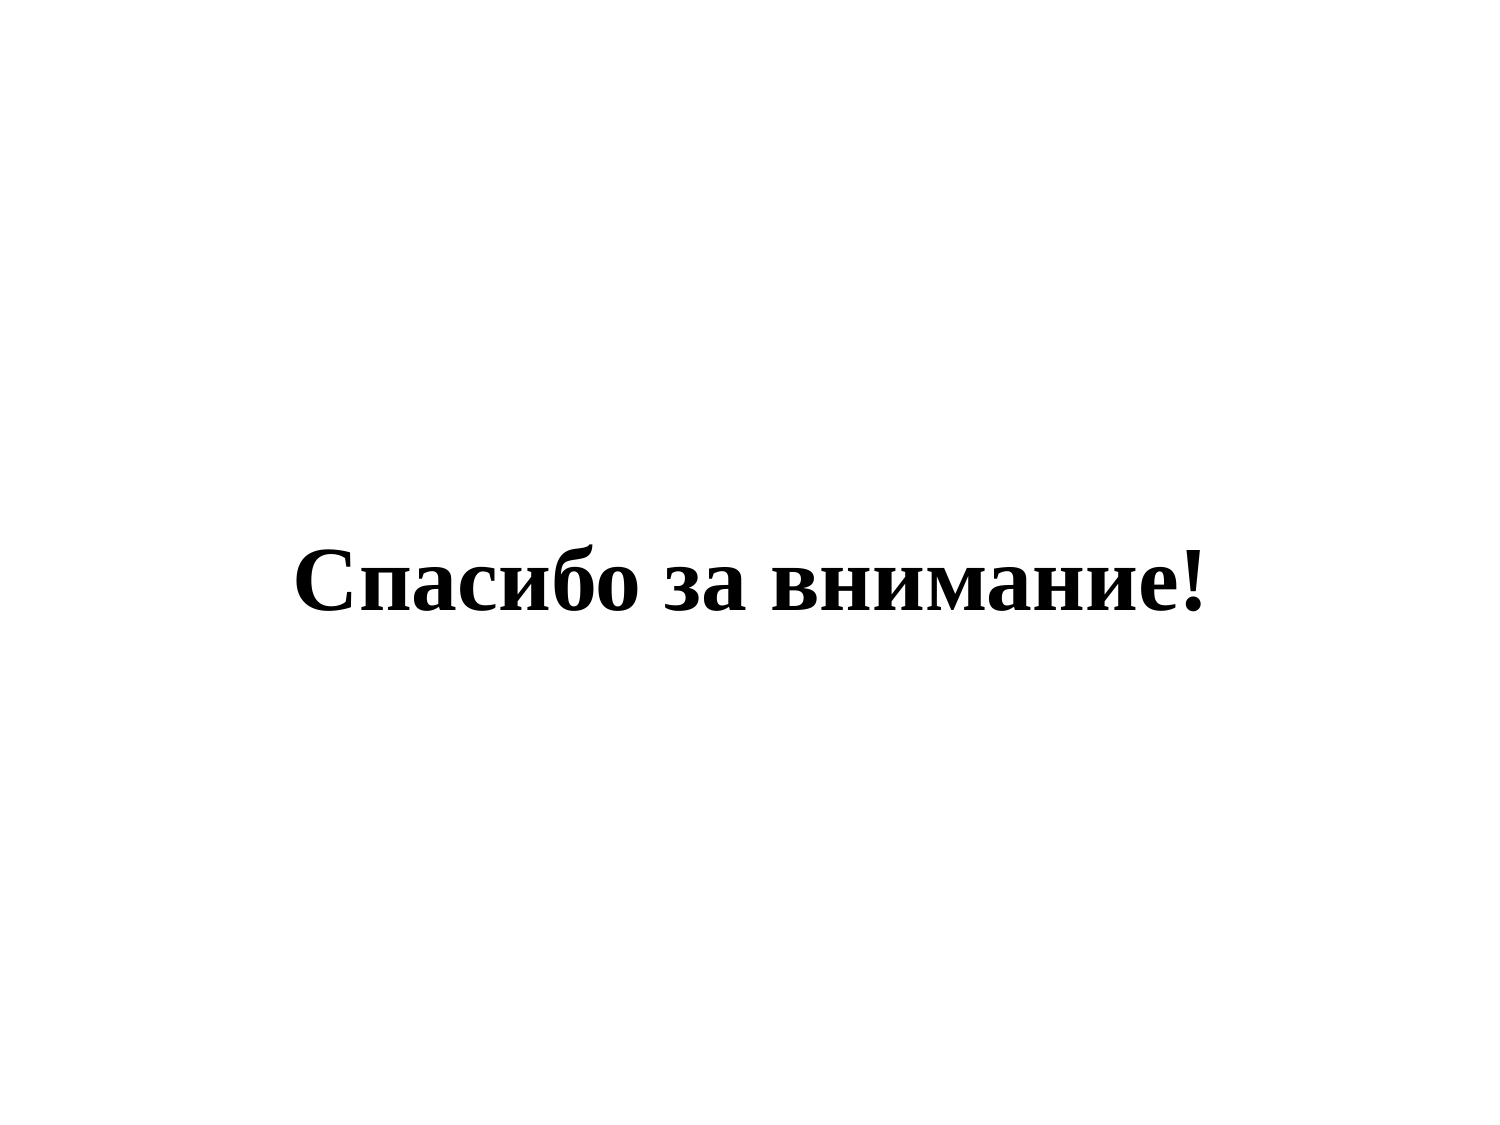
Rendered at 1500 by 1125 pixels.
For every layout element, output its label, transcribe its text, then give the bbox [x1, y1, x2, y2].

title Спасибо за внимание! [76, 479, 1427, 668]
